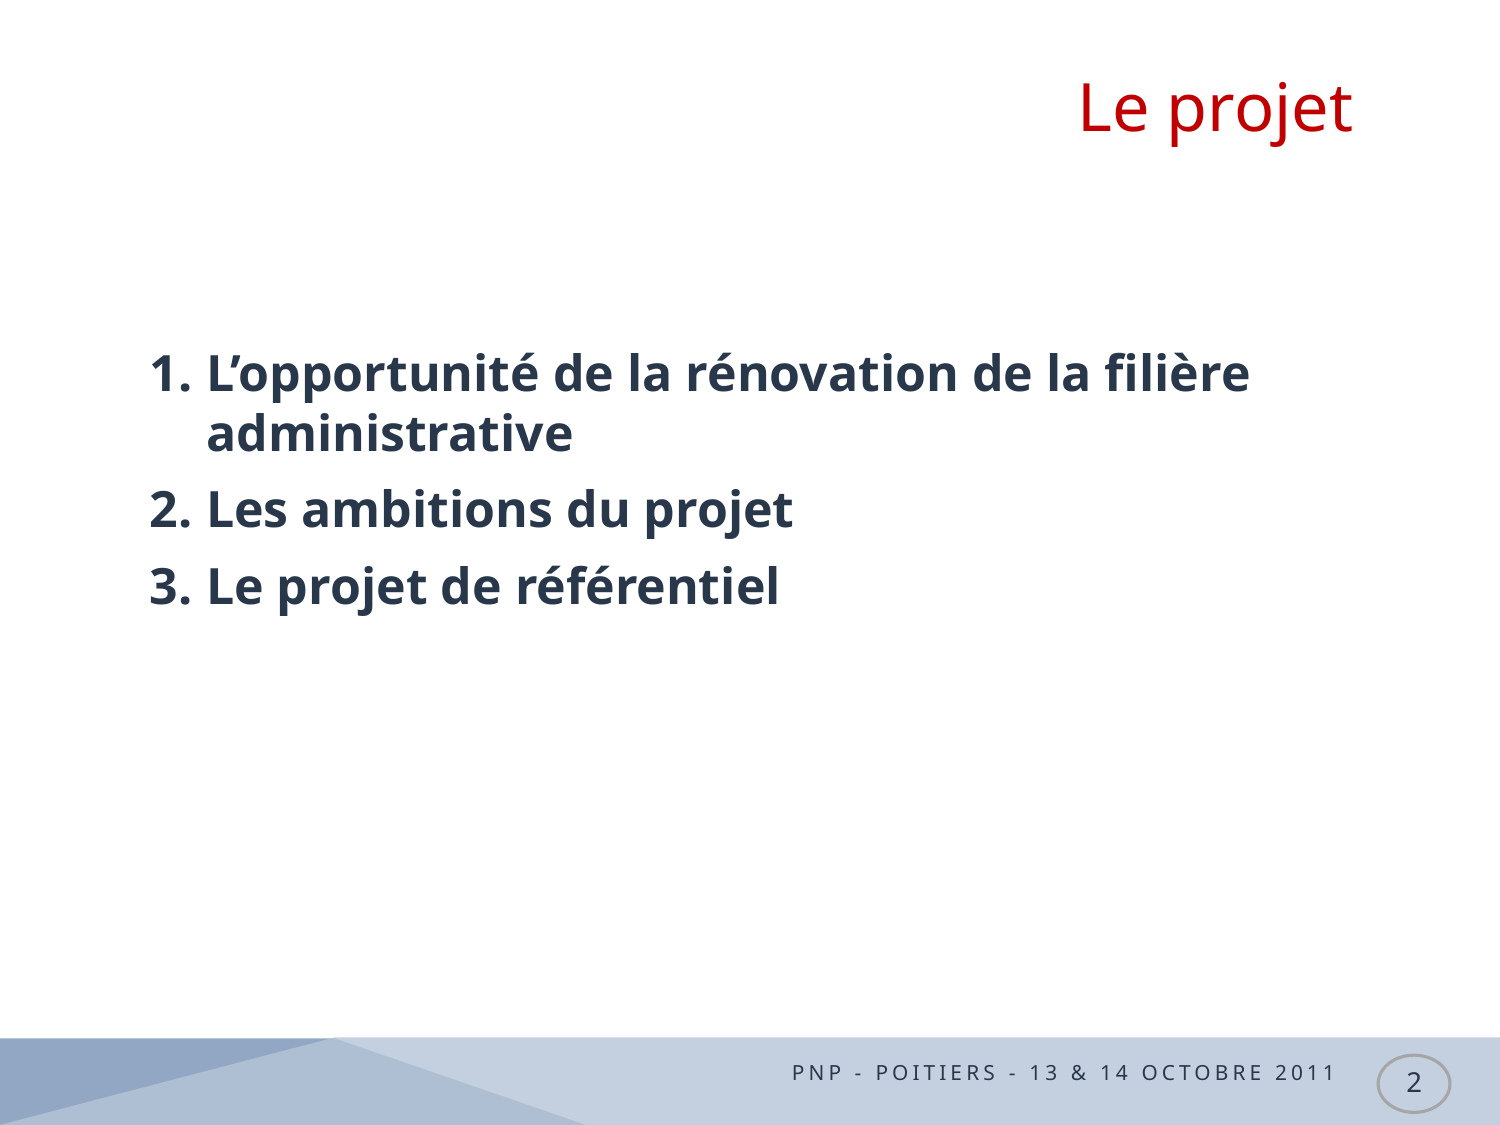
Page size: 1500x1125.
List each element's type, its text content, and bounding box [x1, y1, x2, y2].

list L’opportunité de la rénovation de la filière administrative Les ambitions du projet Le projet de référentiel [134, 180, 1369, 976]
slide_number 2 [1376, 1053, 1452, 1114]
footer PNP - Poitiers - 13 & 14 octobre 2011 [575, 1050, 1350, 1096]
title Le projet [134, 59, 1369, 151]
